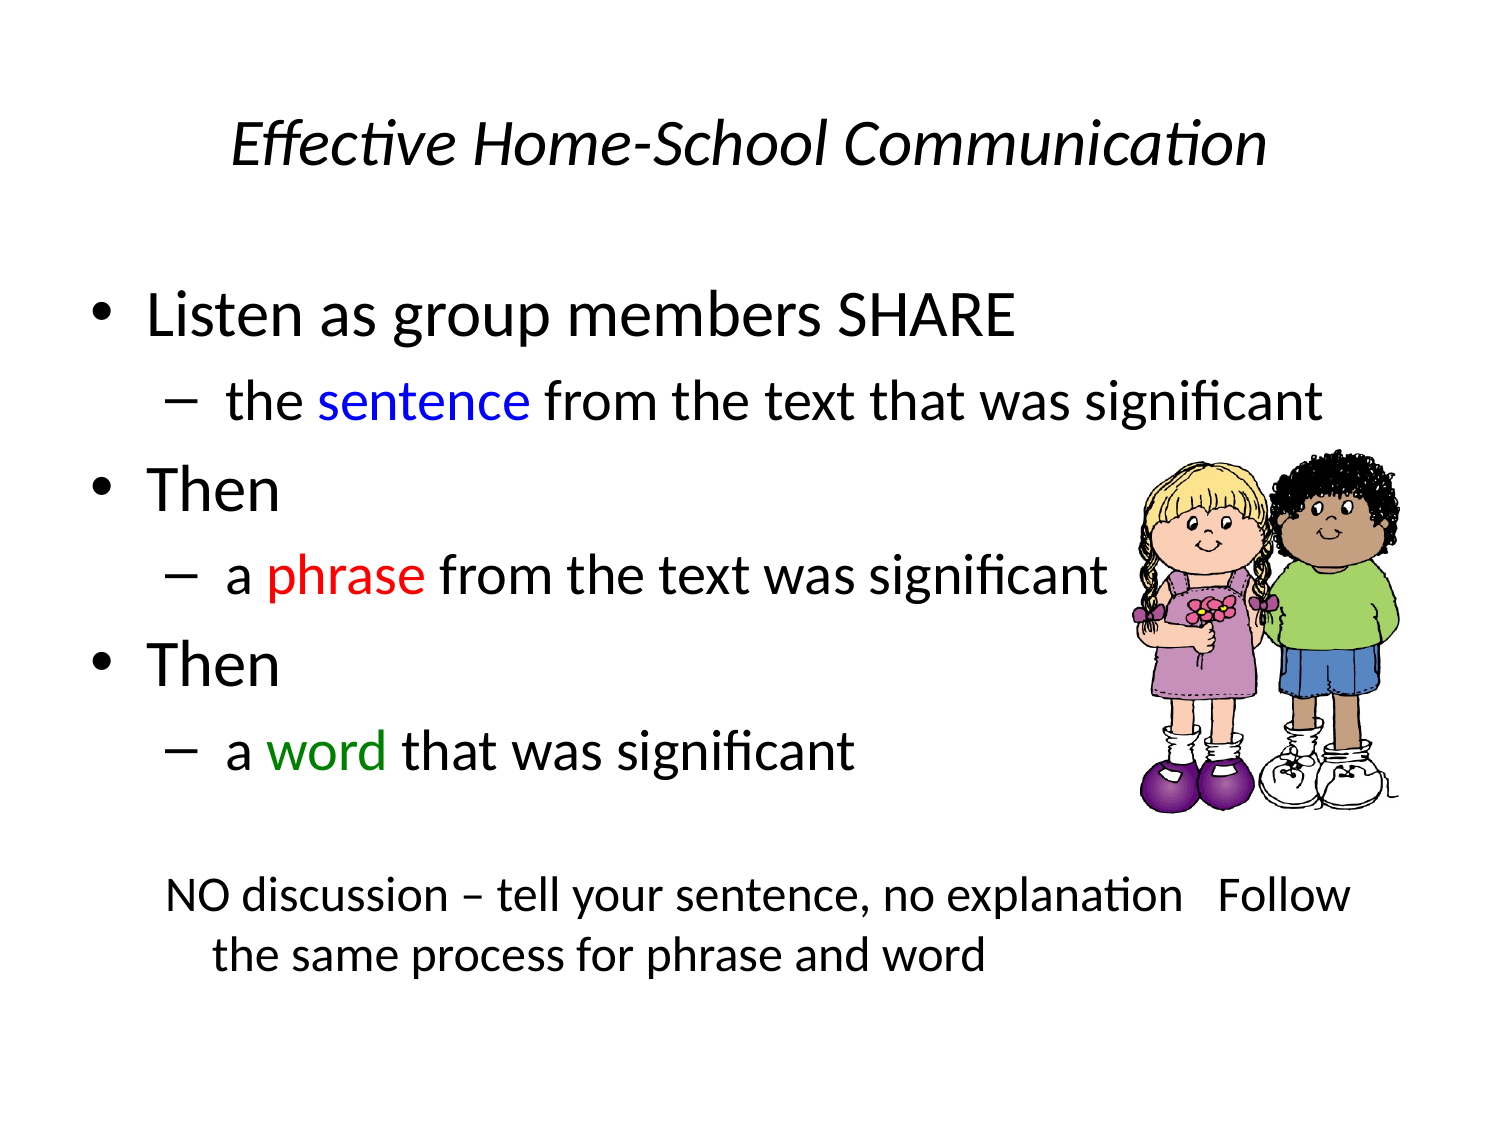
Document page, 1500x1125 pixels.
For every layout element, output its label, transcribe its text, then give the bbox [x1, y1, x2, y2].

title Effective Home-School Communication [75, 45, 1425, 233]
list Listen as group members SHARE the sentence from the text that was significant Then a phrase from the text was significant Then a word that was significant NO discussion – tell your sentence, no explanation Follow the same process for phrase and word [75, 262, 1425, 1005]
picture [934, 449, 1500, 814]
